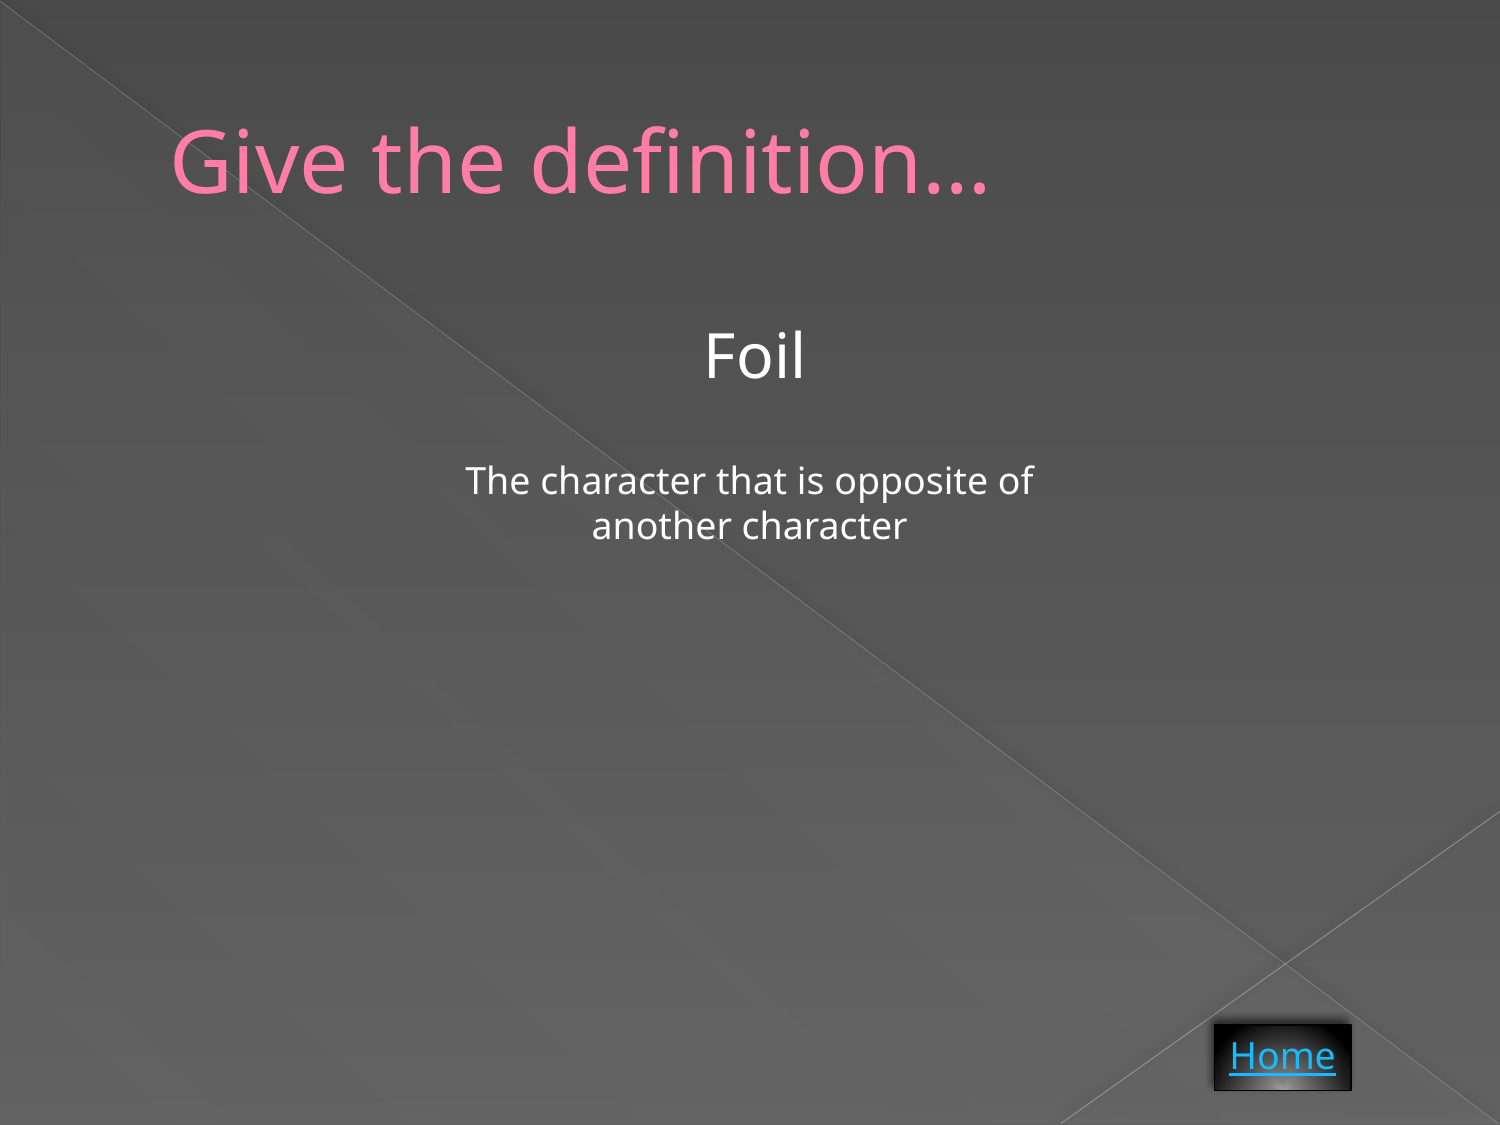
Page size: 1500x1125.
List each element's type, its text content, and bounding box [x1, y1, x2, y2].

list Foil [75, 308, 1425, 1059]
title Give the definition… [75, 43, 1425, 274]
text_box The character that is opposite of another character [412, 449, 1088, 555]
text_box Home [1214, 1024, 1352, 1091]
